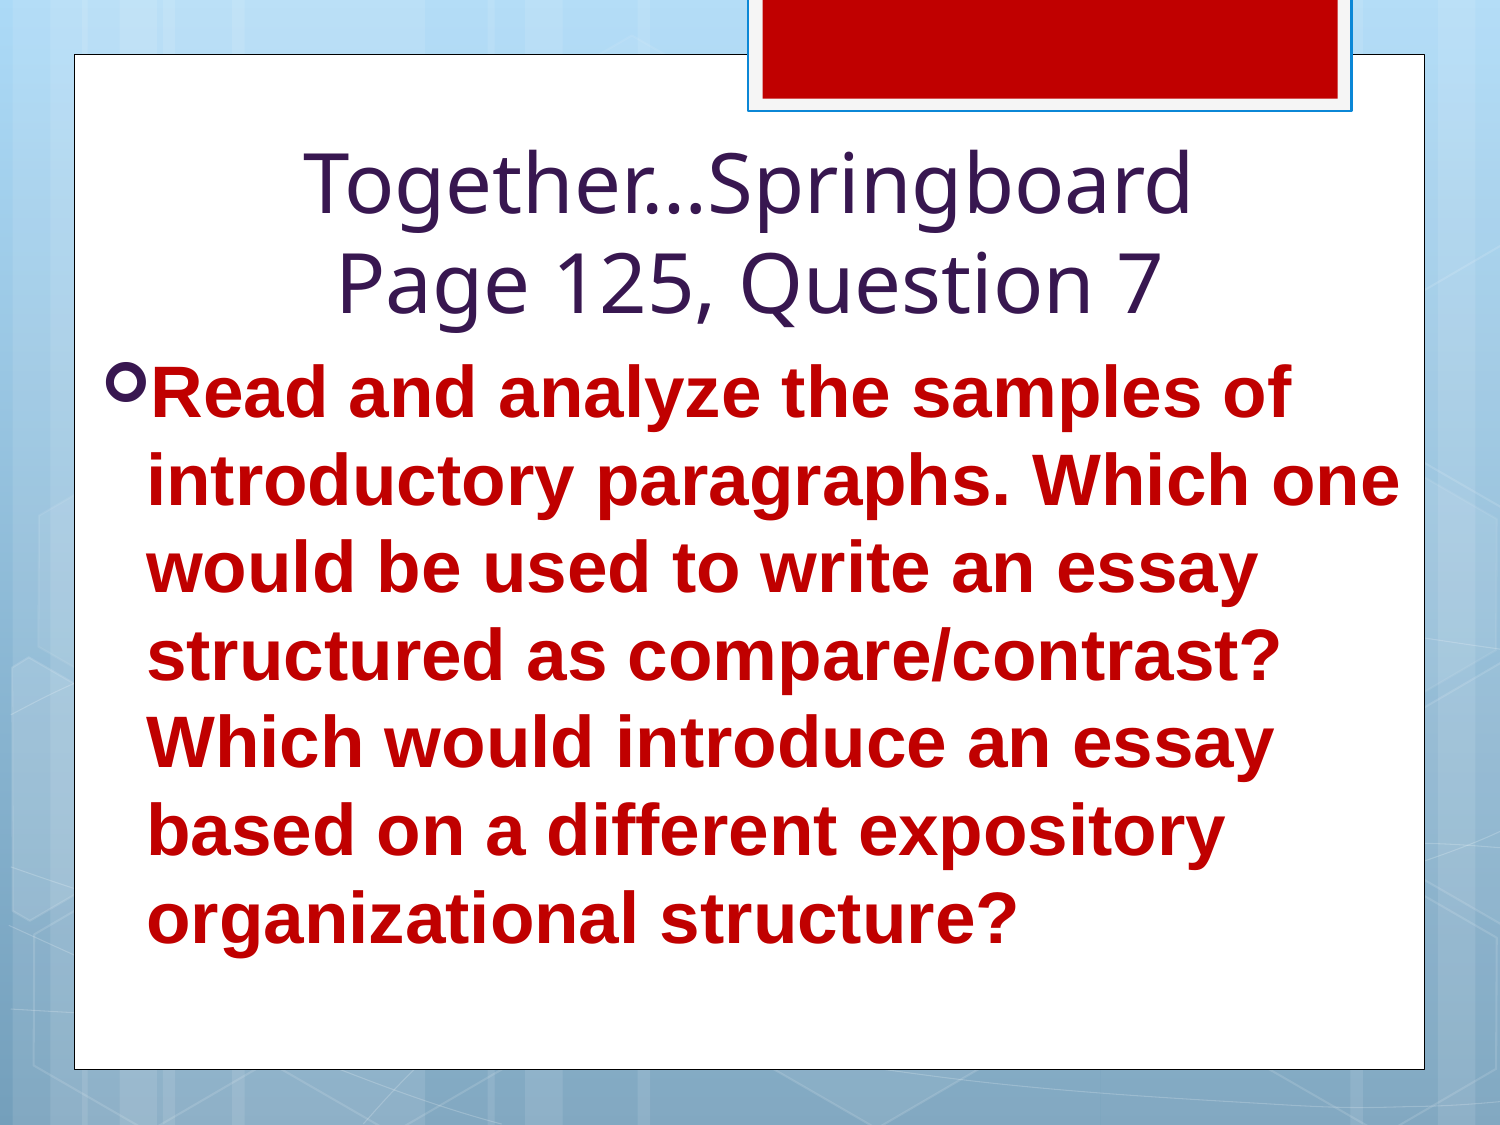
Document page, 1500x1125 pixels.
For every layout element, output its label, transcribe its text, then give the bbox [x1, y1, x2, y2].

list Read and analyze the samples of introductory paragraphs. Which one would be used to write an essay structured as compare/contrast? Which would introduce an essay based on a different expository organizational structure? [75, 337, 1425, 982]
title Together…Springboard Page 125, Question 7 [75, 149, 1425, 337]
